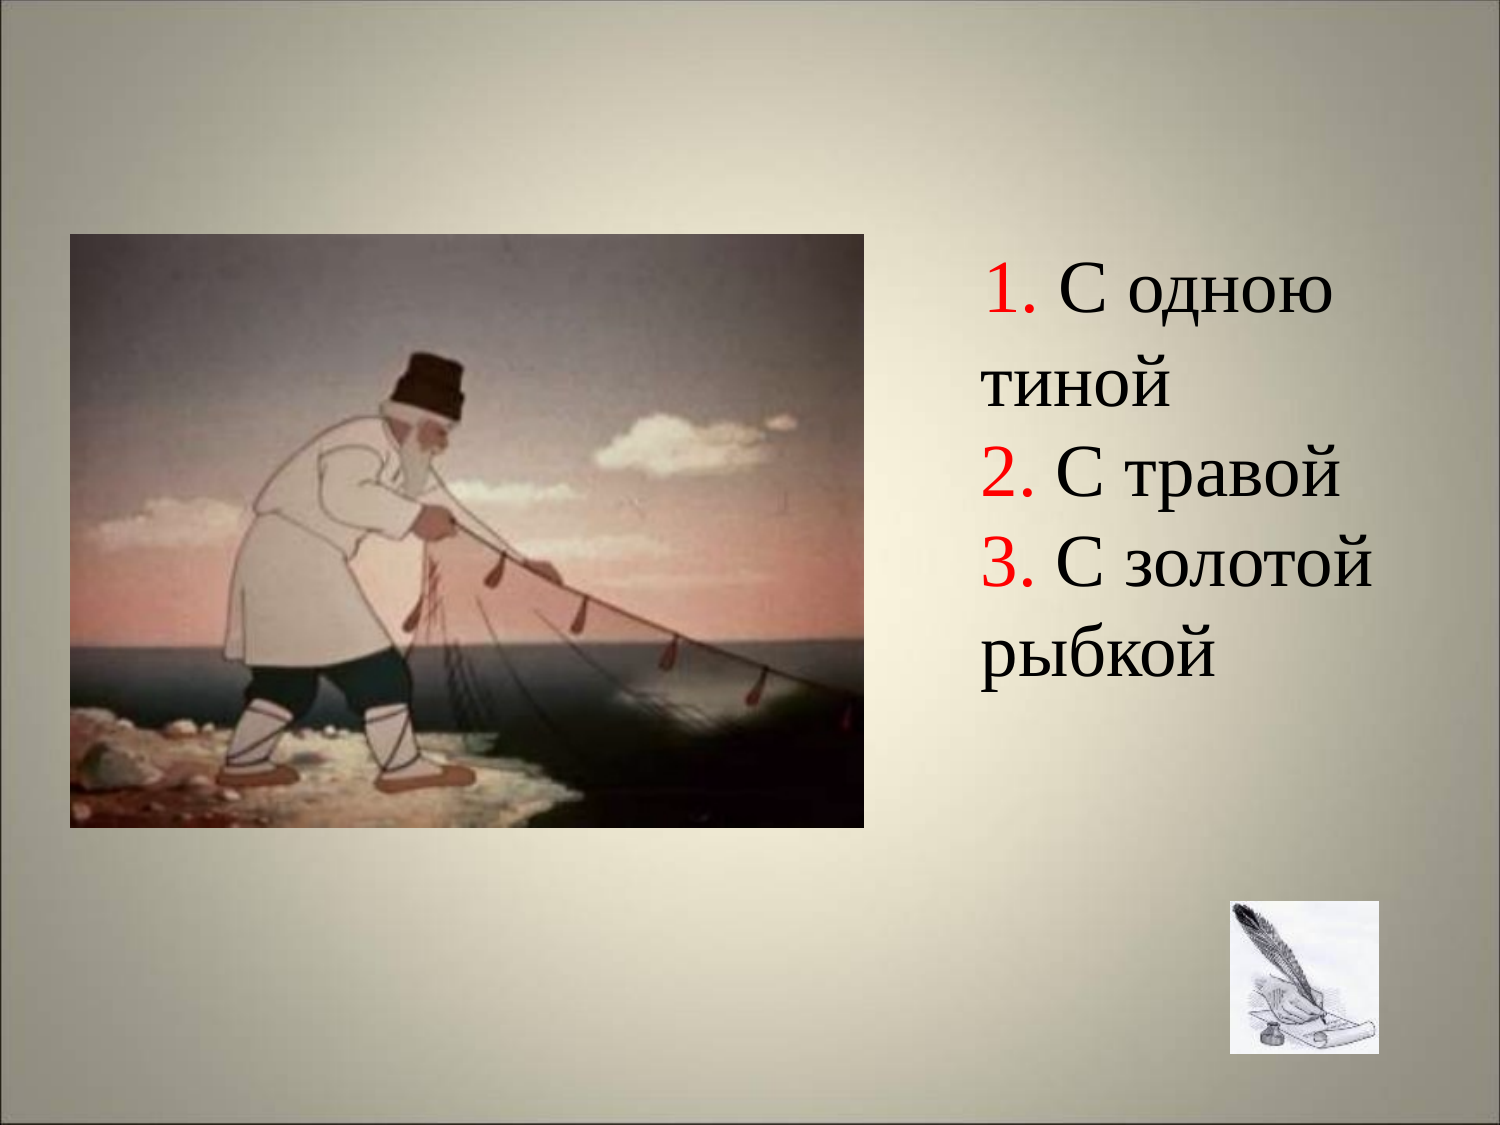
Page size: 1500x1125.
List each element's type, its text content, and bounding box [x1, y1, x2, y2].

picture [0, 0, 1500, 1125]
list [70, 234, 864, 828]
title 1. С одною тиной 2. С травой 3. С золотой рыбкой [843, 44, 1466, 868]
